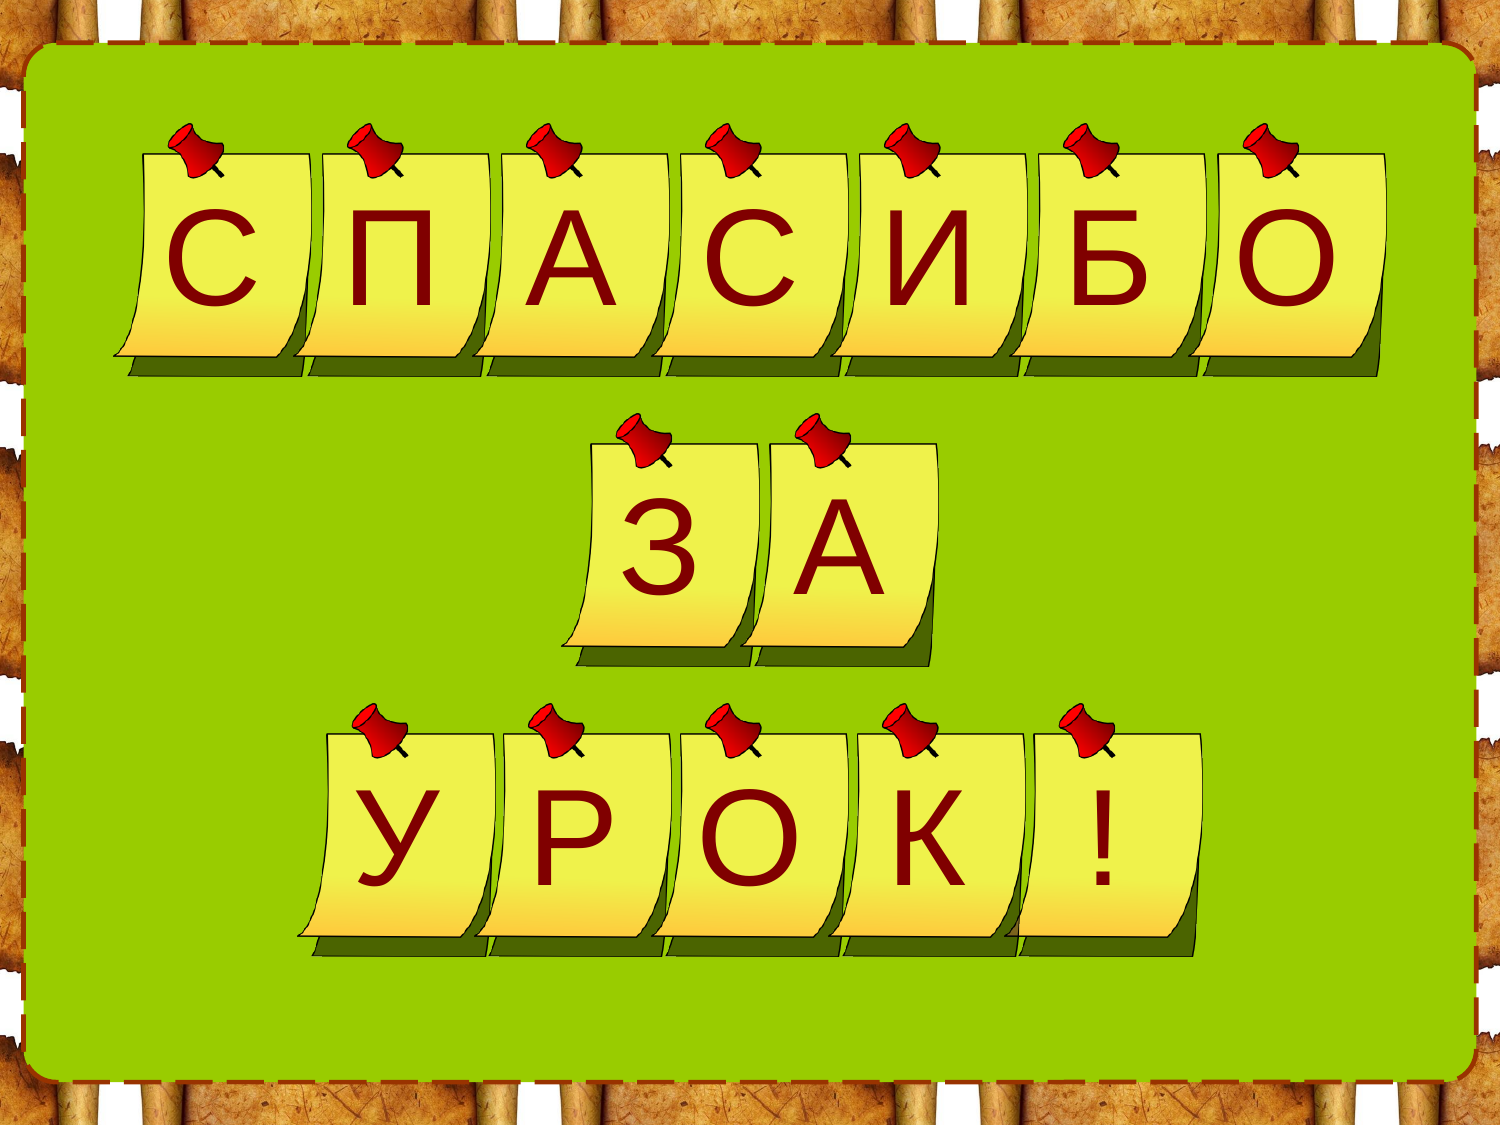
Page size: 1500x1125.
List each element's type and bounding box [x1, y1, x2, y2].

text_box [561, 412, 739, 668]
text_box [113, 122, 1387, 378]
picture [0, 0, 1500, 1125]
text_box [21, 40, 1479, 1085]
text_box [297, 702, 1203, 958]
text_box [740, 412, 939, 668]
